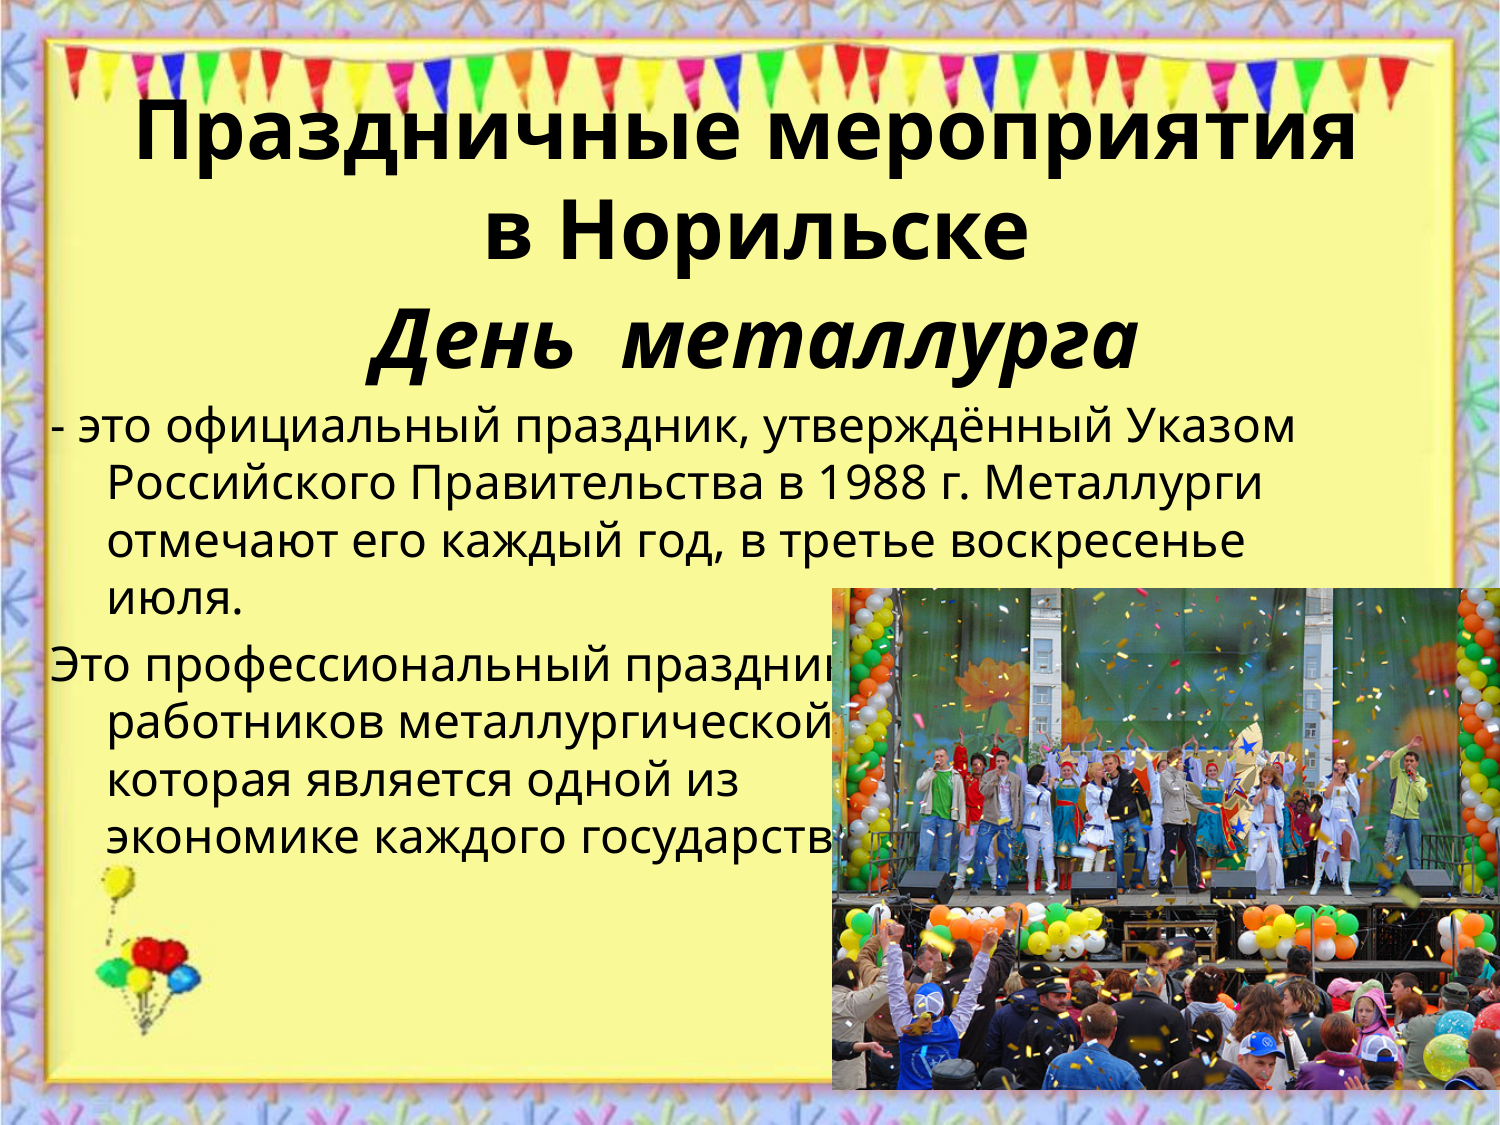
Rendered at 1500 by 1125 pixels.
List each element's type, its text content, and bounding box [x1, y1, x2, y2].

picture [0, 0, 1500, 1125]
title Праздничные мероприятия в Норильске [81, 81, 1433, 270]
slide_number 11 [1074, 1098, 1425, 1103]
list - это официальный праздник, утверждённый Указом Российского Правительства в 1988 г. Металлурги отмечают его каждый год, в третье воскресенье июля. Это профессиональный праздник работников металлургической отрасли, которая является одной из основных в экономике каждого государства. [34, 386, 1386, 786]
text_box День металлурга [81, 281, 1432, 389]
